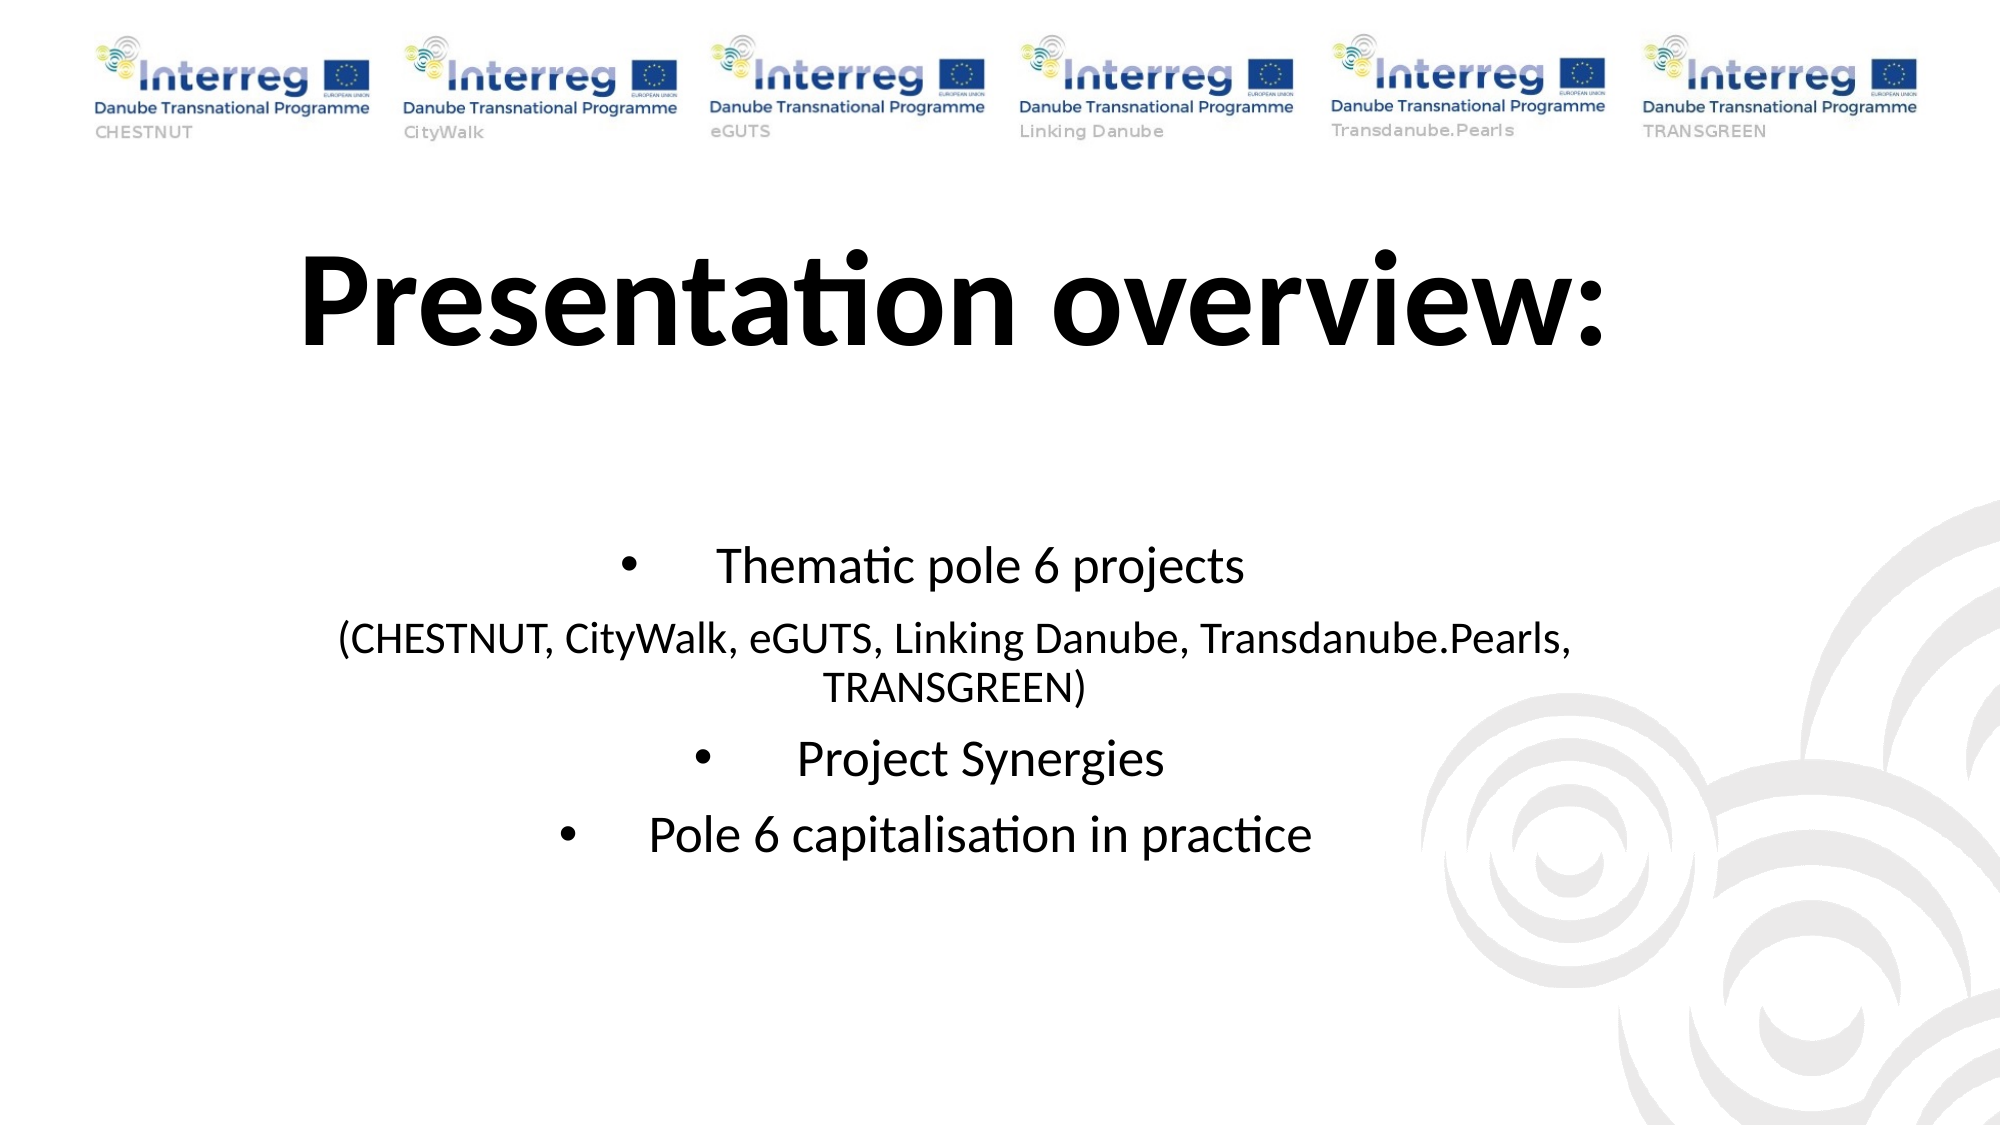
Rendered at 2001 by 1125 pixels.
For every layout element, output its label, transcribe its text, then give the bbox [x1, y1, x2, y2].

picture [94, 0, 1948, 166]
subtitle Presentation overview: Thematic pole 6 projects (CHESTNUT, CityWalk, eGUTS, Linking Danube, Transdanube.Pearls, TRANSGREEN) Project Synergies Pole 6 capitalisation in practice [205, 219, 1706, 878]
picture [1396, 491, 2000, 1125]
